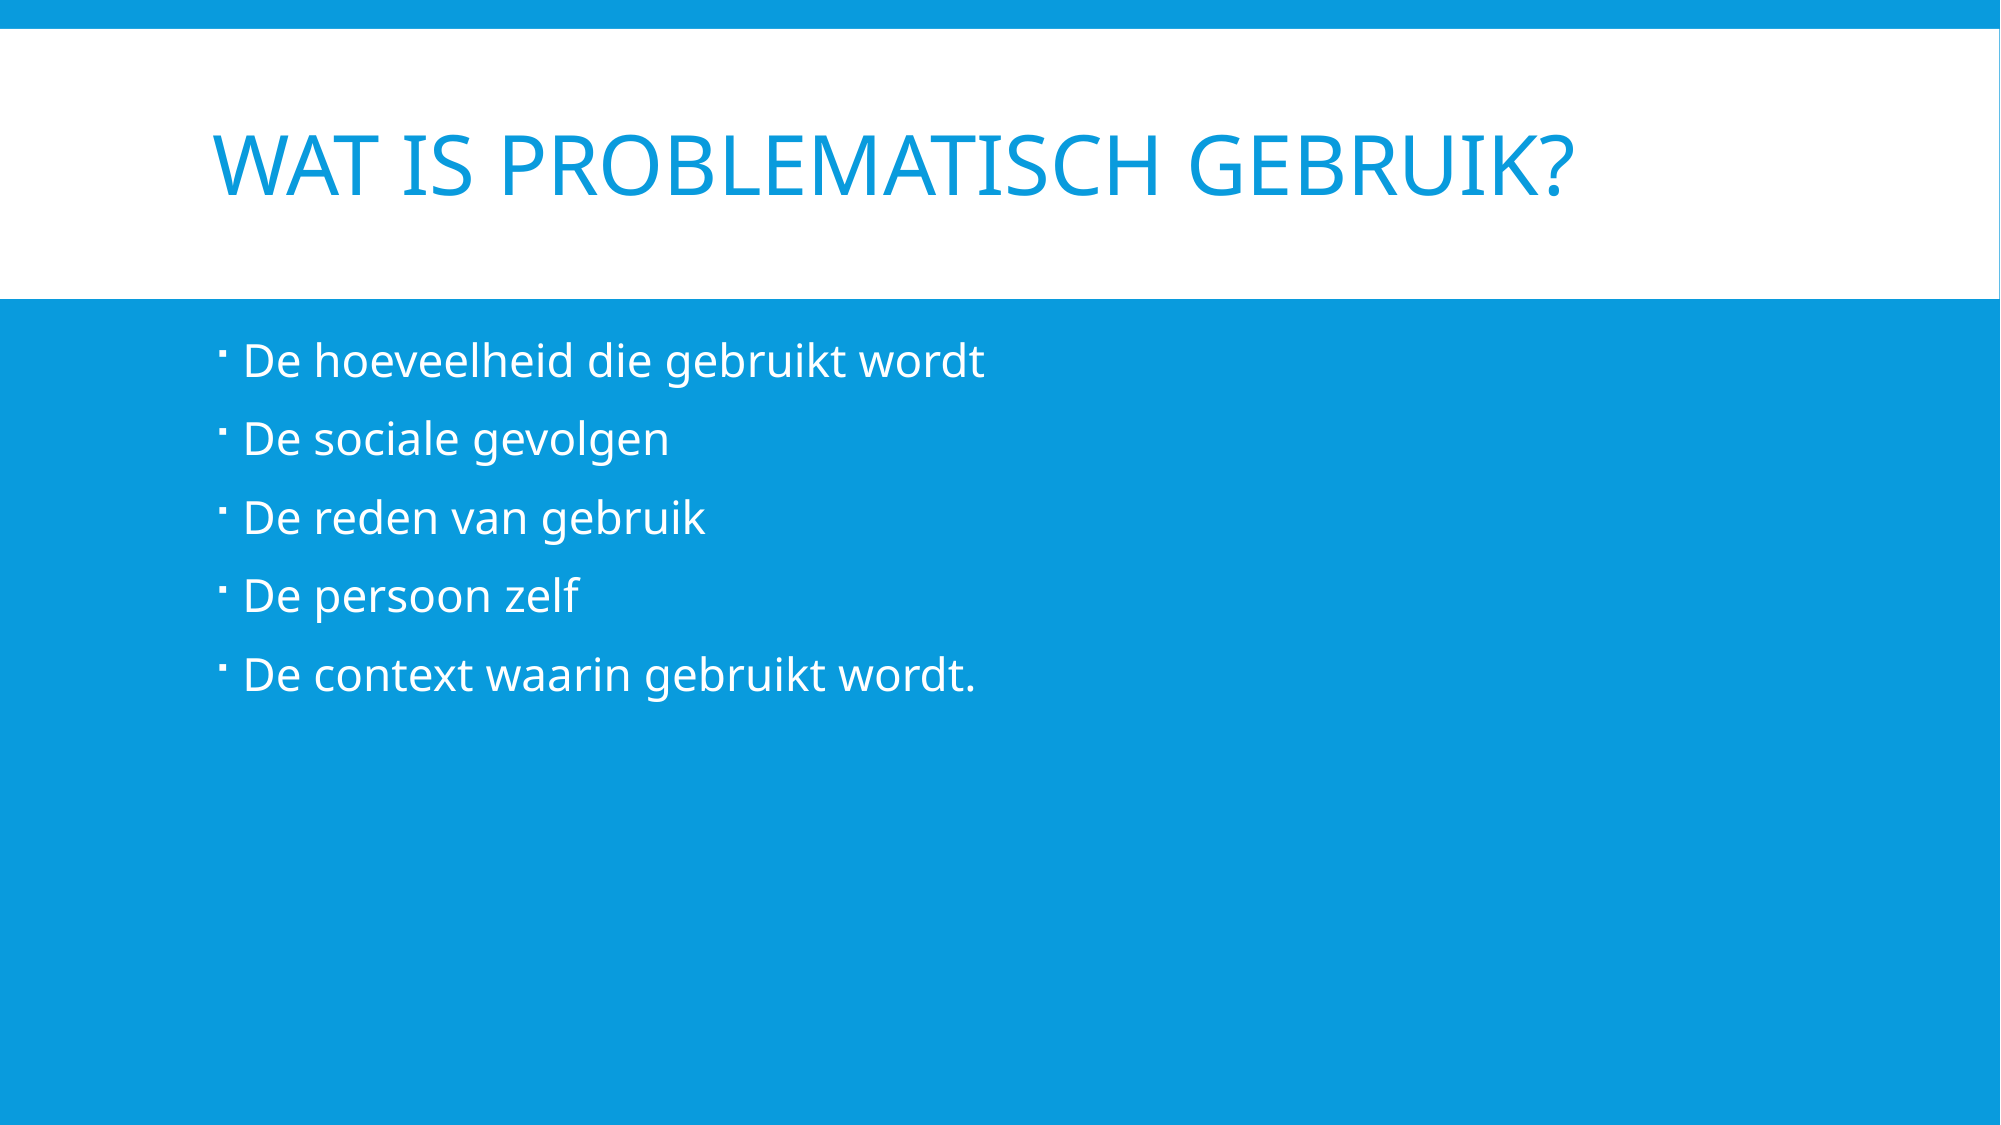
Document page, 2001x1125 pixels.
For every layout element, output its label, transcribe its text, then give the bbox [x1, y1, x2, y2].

title Wat is problematisch gebruik? [197, 46, 1803, 295]
list De hoeveelheid die gebruikt wordt De sociale gevolgen De reden van gebruik De persoon zelf De context waarin gebruikt wordt. [197, 329, 1803, 1020]
